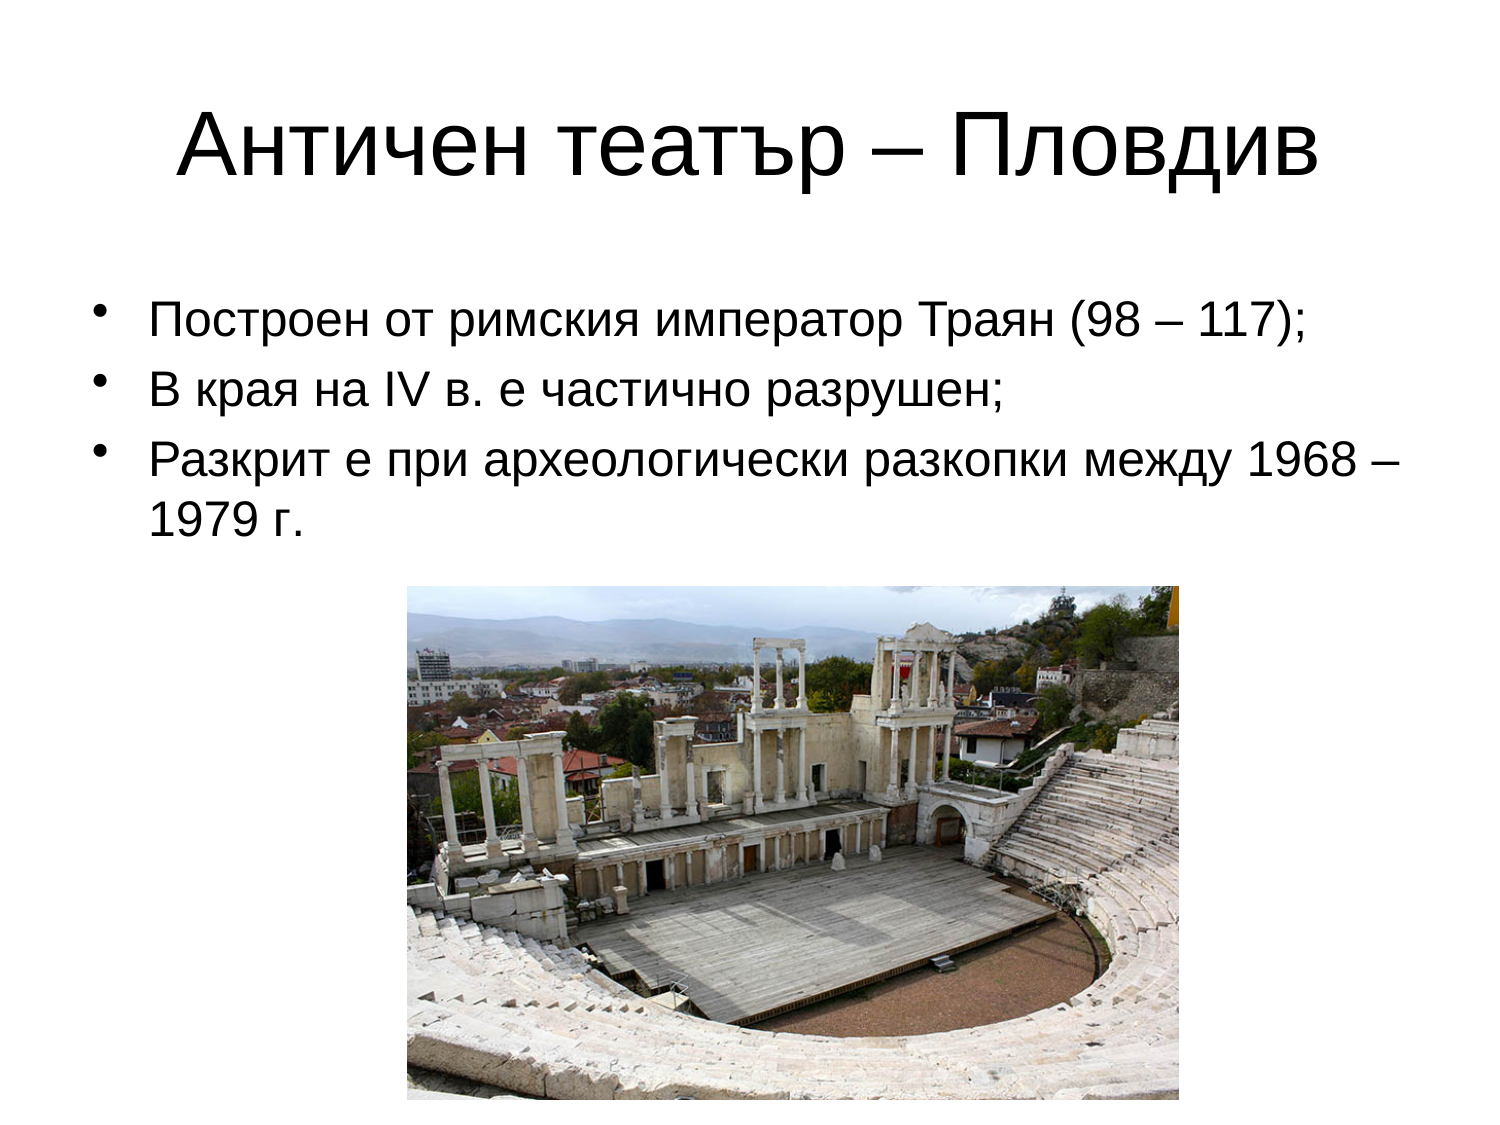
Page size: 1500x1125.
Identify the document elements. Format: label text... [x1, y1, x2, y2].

title Античен театър – Пловдив [75, 45, 1425, 233]
picture [407, 585, 1179, 1101]
list Построен от римския император Траян (98 – 117); В края на IV в. е частично разрушен; Разкрит е при археологически разкопки между 1968 – 1979 г. [76, 278, 1427, 563]
